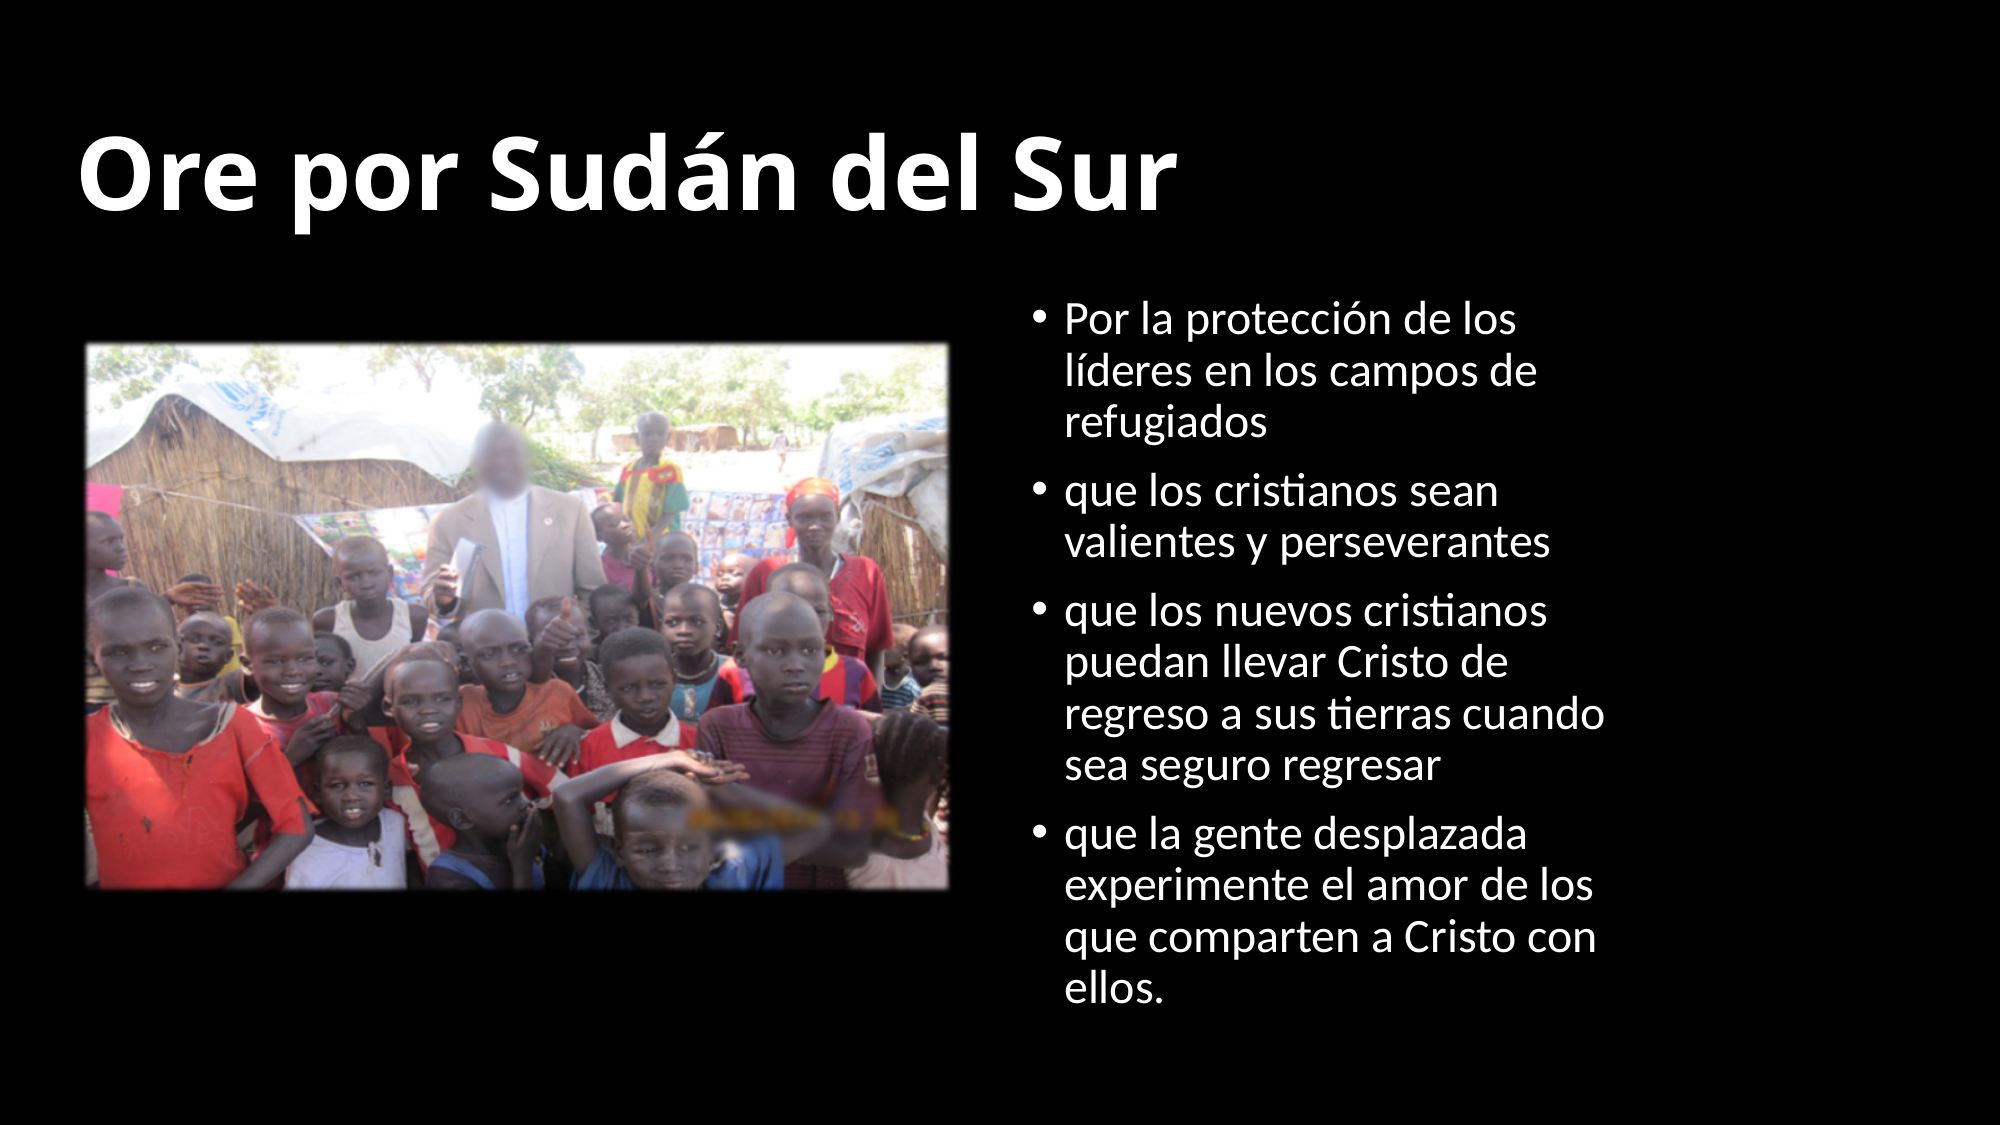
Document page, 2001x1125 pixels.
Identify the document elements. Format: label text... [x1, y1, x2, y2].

title Ore por Sudán del Sur [60, 68, 1228, 287]
picture [81, 338, 954, 895]
list Por la protección de los líderes en los campos de refugiados que los cristianos sean valientes y perseverantes que los nuevos cristianos puedan llevar Cristo de regreso a sus tierras cuando sea seguro regresar que la gente desplazada experimente el amor de los que comparten a Cristo con ellos. [1016, 286, 1661, 1026]
